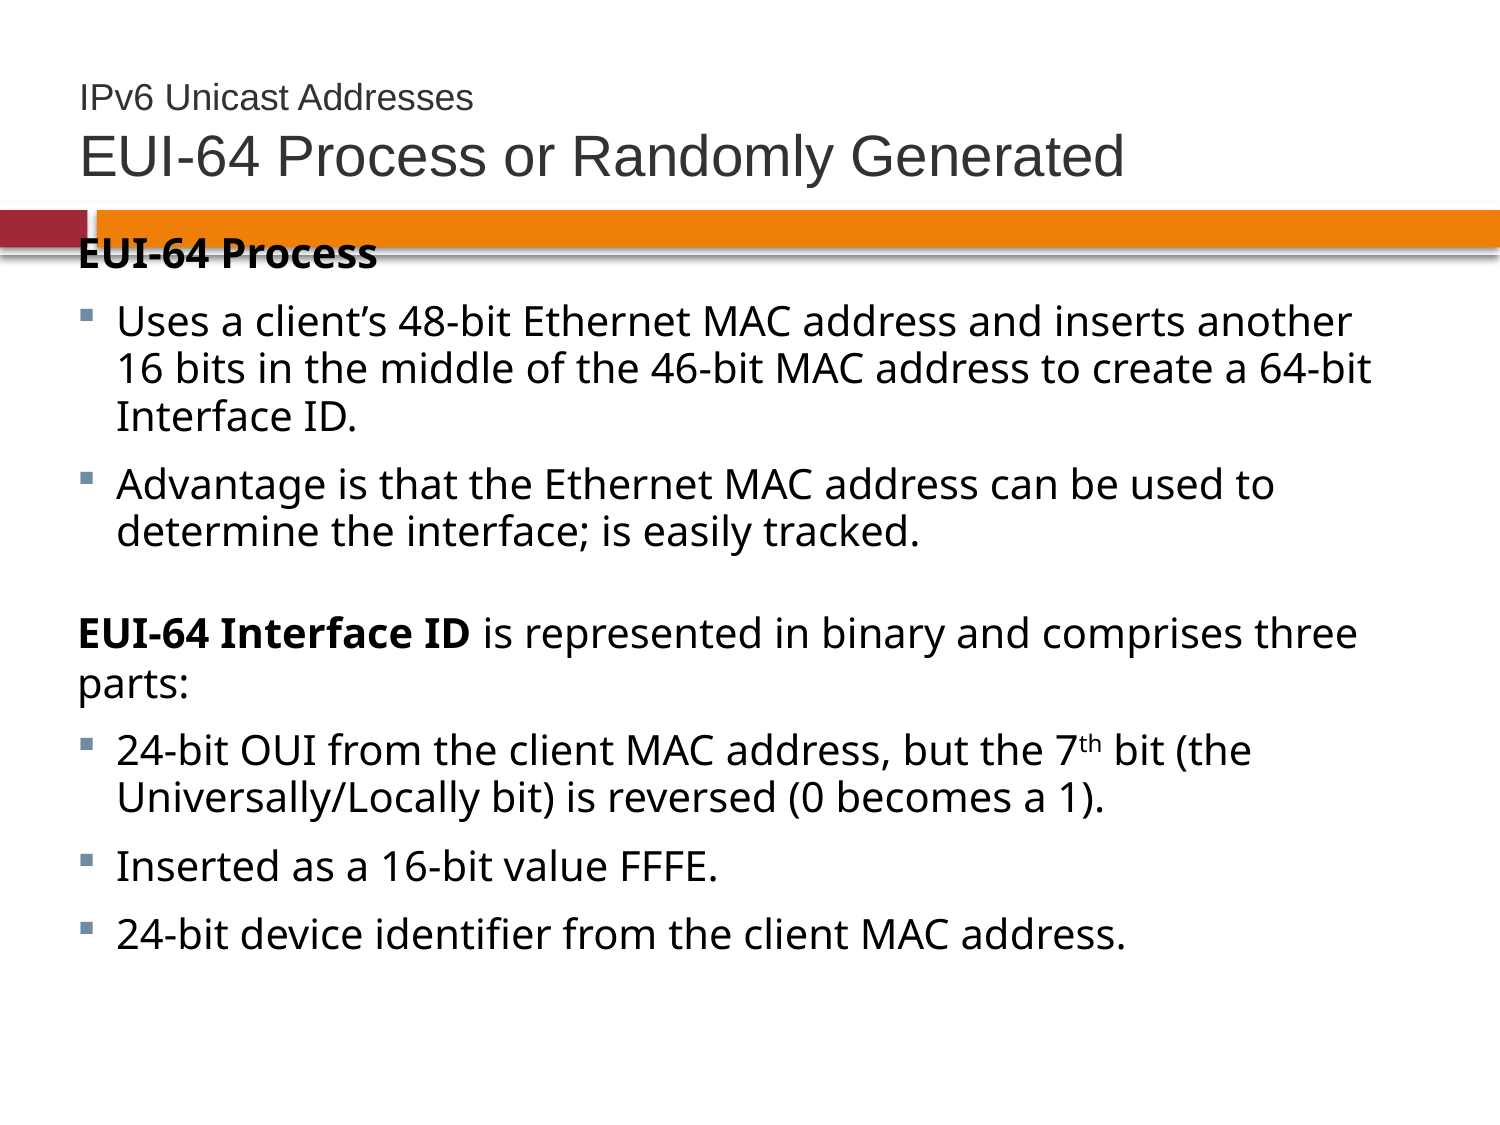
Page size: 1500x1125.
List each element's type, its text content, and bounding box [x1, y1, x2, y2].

title IPv6 Unicast Addresses EUI-64 Process or Randomly Generated [64, 64, 1500, 197]
text_box EUI-64 Process Uses a client’s 48-bit Ethernet MAC address and inserts another 16 bits in the middle of the 46-bit MAC address to create a 64-bit Interface ID. Advantage is that the Ethernet MAC address can be used to determine the interface; is easily tracked. EUI-64 Interface ID is represented in binary and comprises three parts: 24-bit OUI from the client MAC address, but the 7th bit (the Universally/Locally bit) is reversed (0 becomes a 1). Inserted as a 16-bit value FFFE. 24-bit device identifier from the client MAC address. [62, 219, 1425, 1017]
